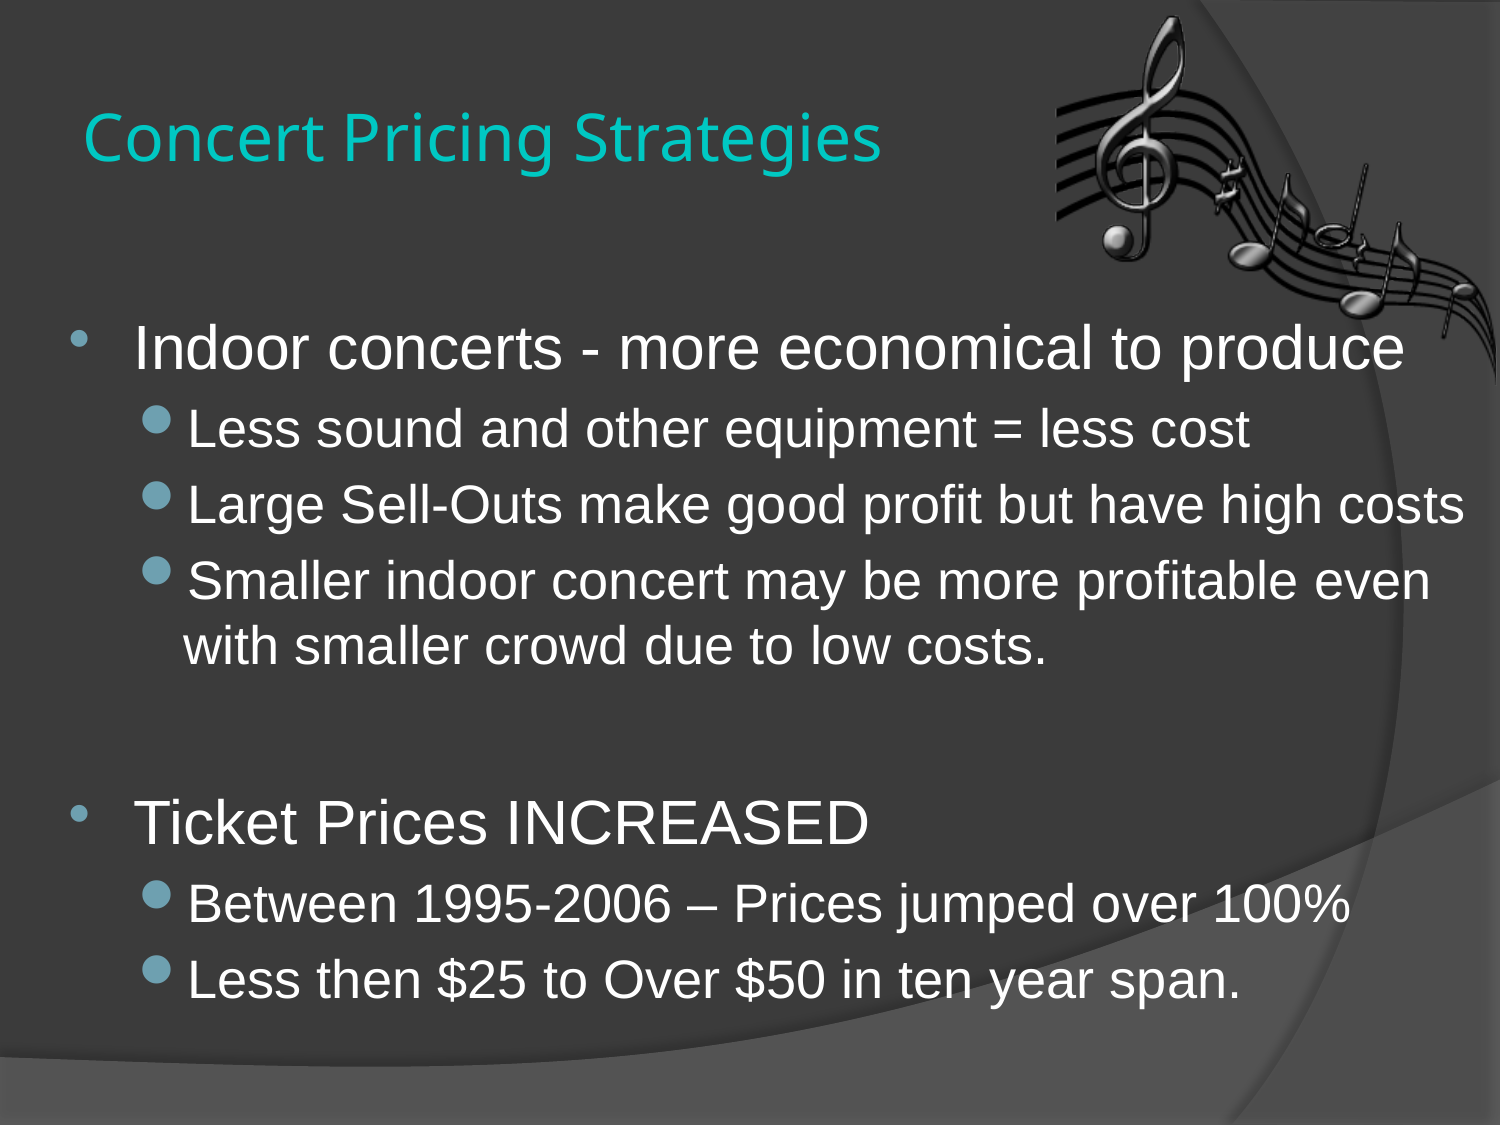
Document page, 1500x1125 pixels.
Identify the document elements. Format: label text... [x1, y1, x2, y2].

list Indoor concerts - more economical to produce Less sound and other equipment = less cost Large Sell-Outs make good profit but have high costs Smaller indoor concert may be more profitable even with smaller crowd due to low costs. Ticket Prices INCREASED Between 1995-2006 – Prices jumped over 100% Less then $25 to Over $50 in ten year span. [50, 299, 1500, 1075]
picture [1049, 0, 1500, 451]
title Concert Pricing Strategies [75, 87, 1040, 238]
